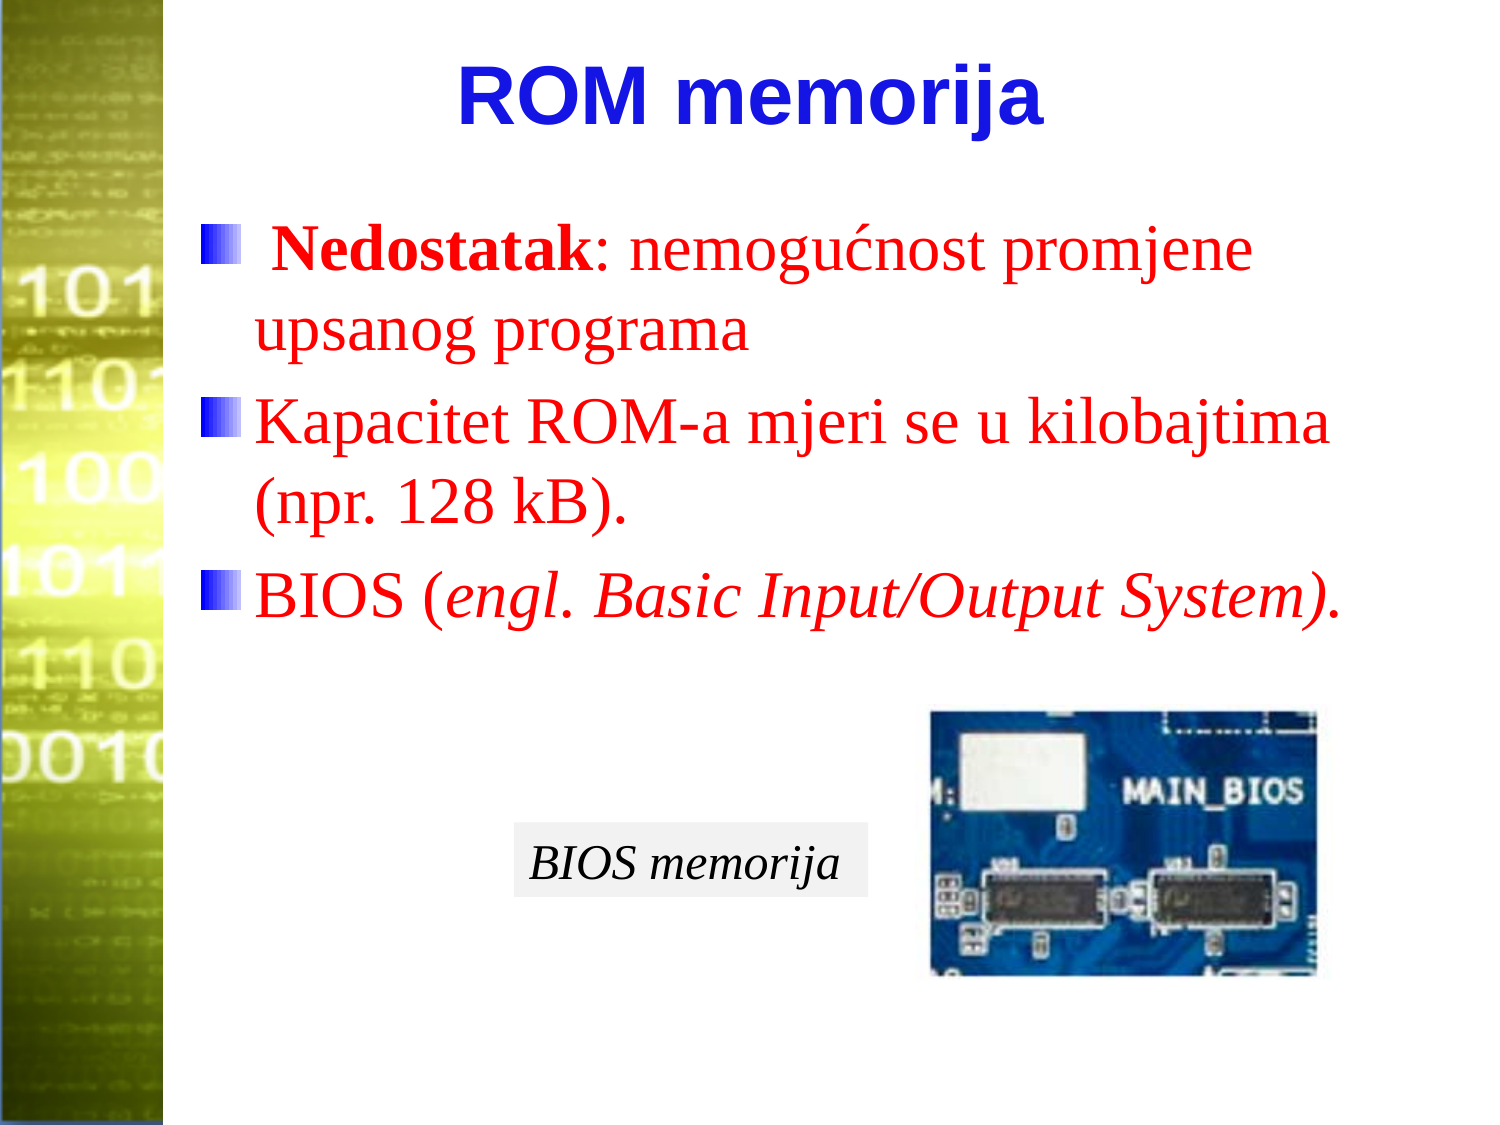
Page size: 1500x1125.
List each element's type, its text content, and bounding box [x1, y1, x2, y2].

text_box BIOS memorija [513, 822, 869, 897]
picture [198, 393, 245, 441]
picture [915, 703, 1333, 986]
picture [0, 0, 163, 1125]
list Nedostatak: nemogućnost promjene upsanog programa Kapacitet ROM-a mjeri se u kilobajtima (npr. 128 kB). BIOS (engl. Basic Input/Output System). [182, 196, 1477, 1006]
title ROM memorija [166, 44, 1426, 138]
picture [198, 220, 245, 268]
picture [198, 566, 245, 614]
